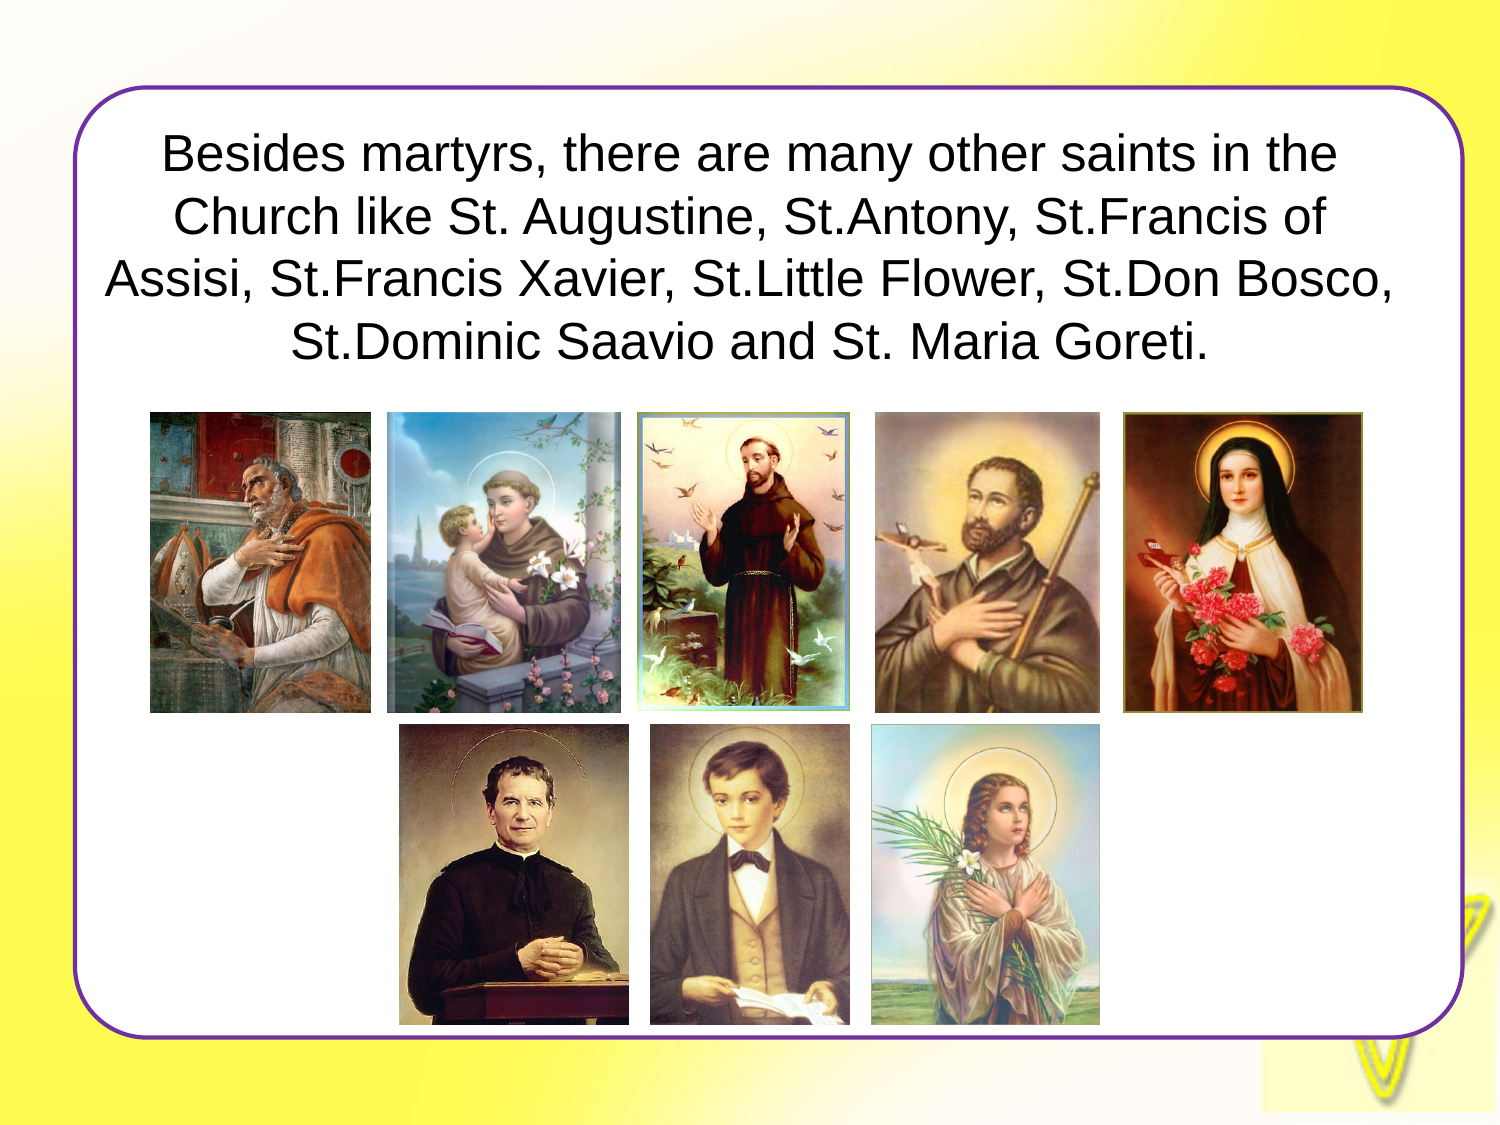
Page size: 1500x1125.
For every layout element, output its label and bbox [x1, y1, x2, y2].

text_box [399, 724, 1101, 1026]
text_box [149, 412, 1363, 713]
picture [0, 0, 1500, 1125]
